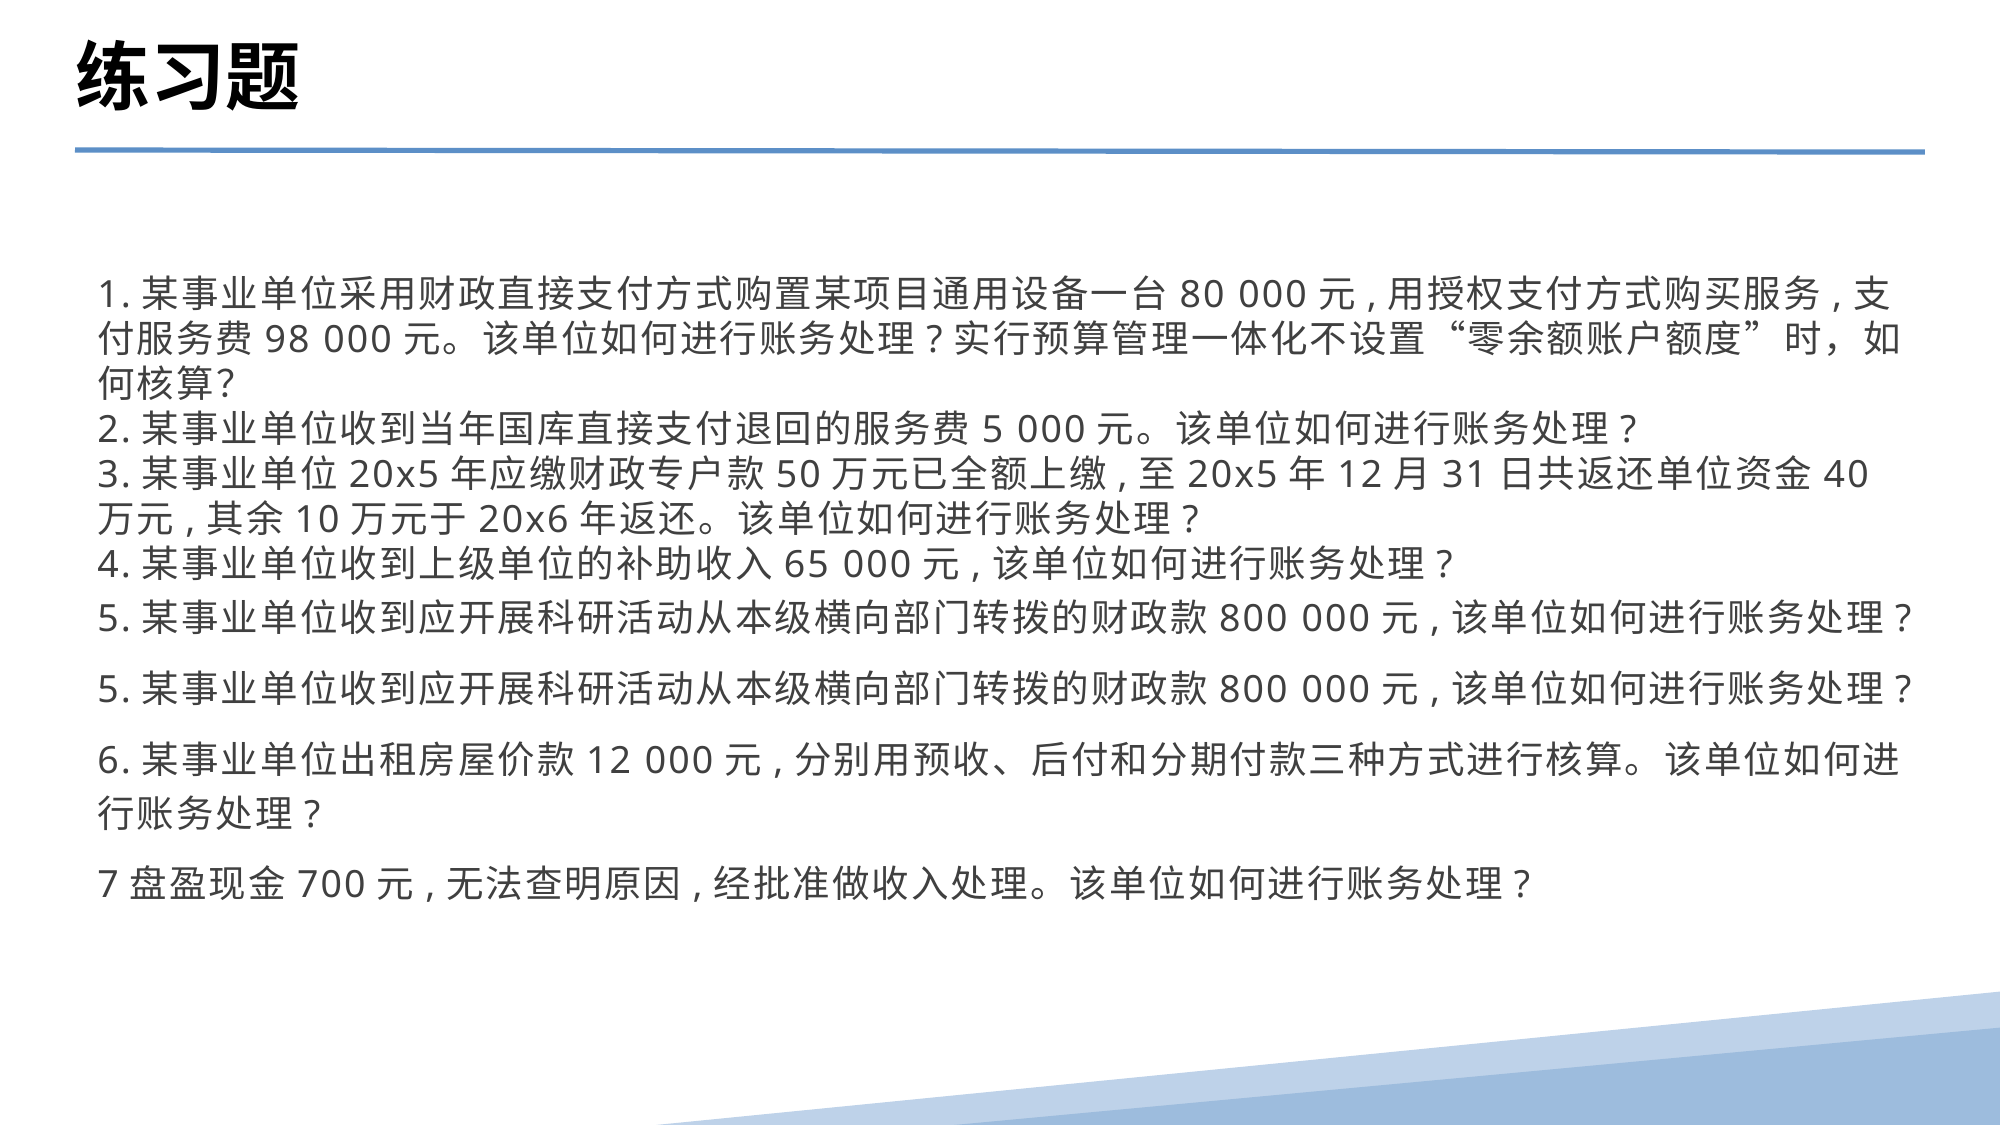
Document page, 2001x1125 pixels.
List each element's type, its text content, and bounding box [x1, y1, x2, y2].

text_box 练习题 [75, 24, 1925, 125]
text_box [74, 149, 1925, 153]
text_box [656, 991, 2000, 1125]
text_box 1.某事业单位采用财政直接支付方式购置某项目通用设备一台80 000元,用授权支付方式购买服务,支付服务费98 000元。该单位如何进行账务处理?实行预算管理一体化不设置“零余额账户额度”时，如何核算？ 2.某事业单位收到当年国库直接支付退回的服务费5 000元。该单位如何进行账务处理? 3.某事业单位20x5年应缴财政专户款50万元已全额上缴,至20x5年12月31日共返还单位资金40万元,其余10万元于20x6年返还。该单位如何进行账务处理? 4.某事业单位收到上级单位的补助收入65 000元,该单位如何进行账务处理? 5.某事业单位收到应开展科研活动从本级横向部门转拨的财政款800 000元,该单位如何进行账务处理? 5.某事业单位收到应开展科研活动从本级横向部门转拨的财政款800 000元,该单位如何进行账务处理? 6.某事业单位出租房屋价款12 000元,分别用预收、后付和分期付款三种方式进行核算。该单位如何进行账务处理? 7盘盈现金700元,无法查明原因,经批准做收入处理。该单位如何进行账务处理? [86, 191, 1925, 985]
